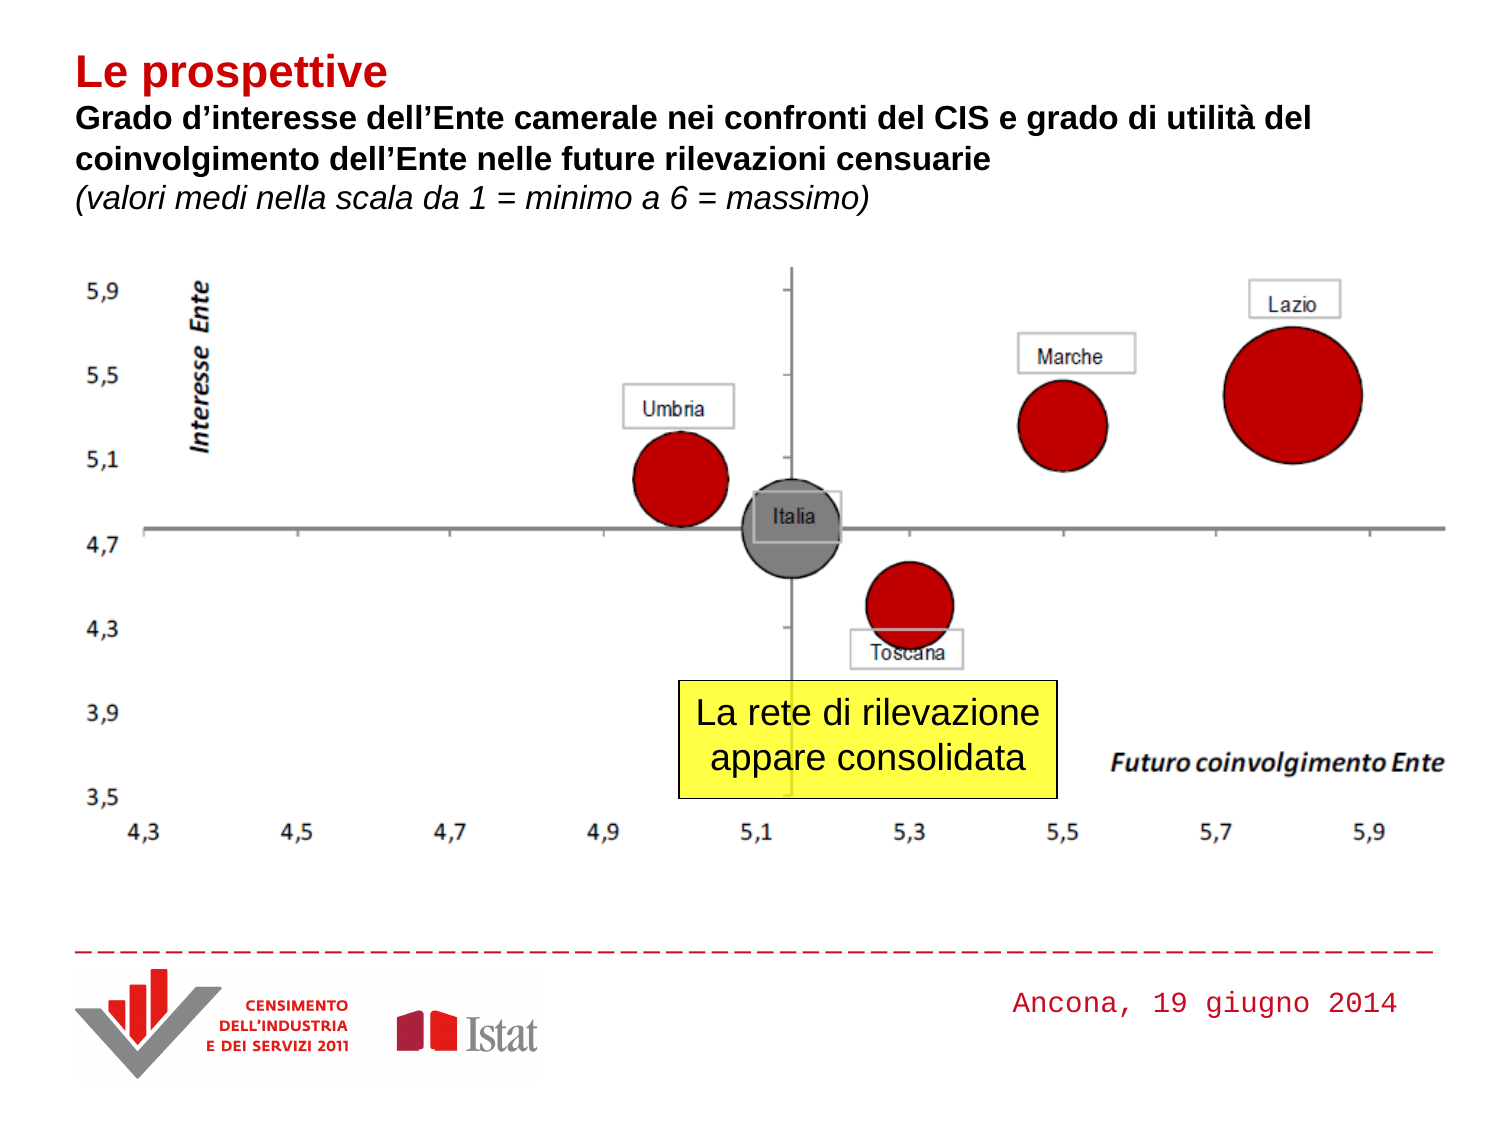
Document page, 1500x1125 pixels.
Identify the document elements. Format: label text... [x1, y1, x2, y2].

text_box [76, 172, 1436, 230]
picture [74, 969, 538, 1082]
picture [40, 231, 1466, 854]
text_box Ancona, 19 giugno 2014 [997, 976, 1483, 1026]
text_box Le prospettive Grado d’interesse dell’Ente camerale nei confronti del CIS e grado di utilità del coinvolgimento dell’Ente nelle future rilevazioni censuarie (valori medi nella scala da 1 = minimo a 6 = massimo) [74, 42, 1500, 161]
